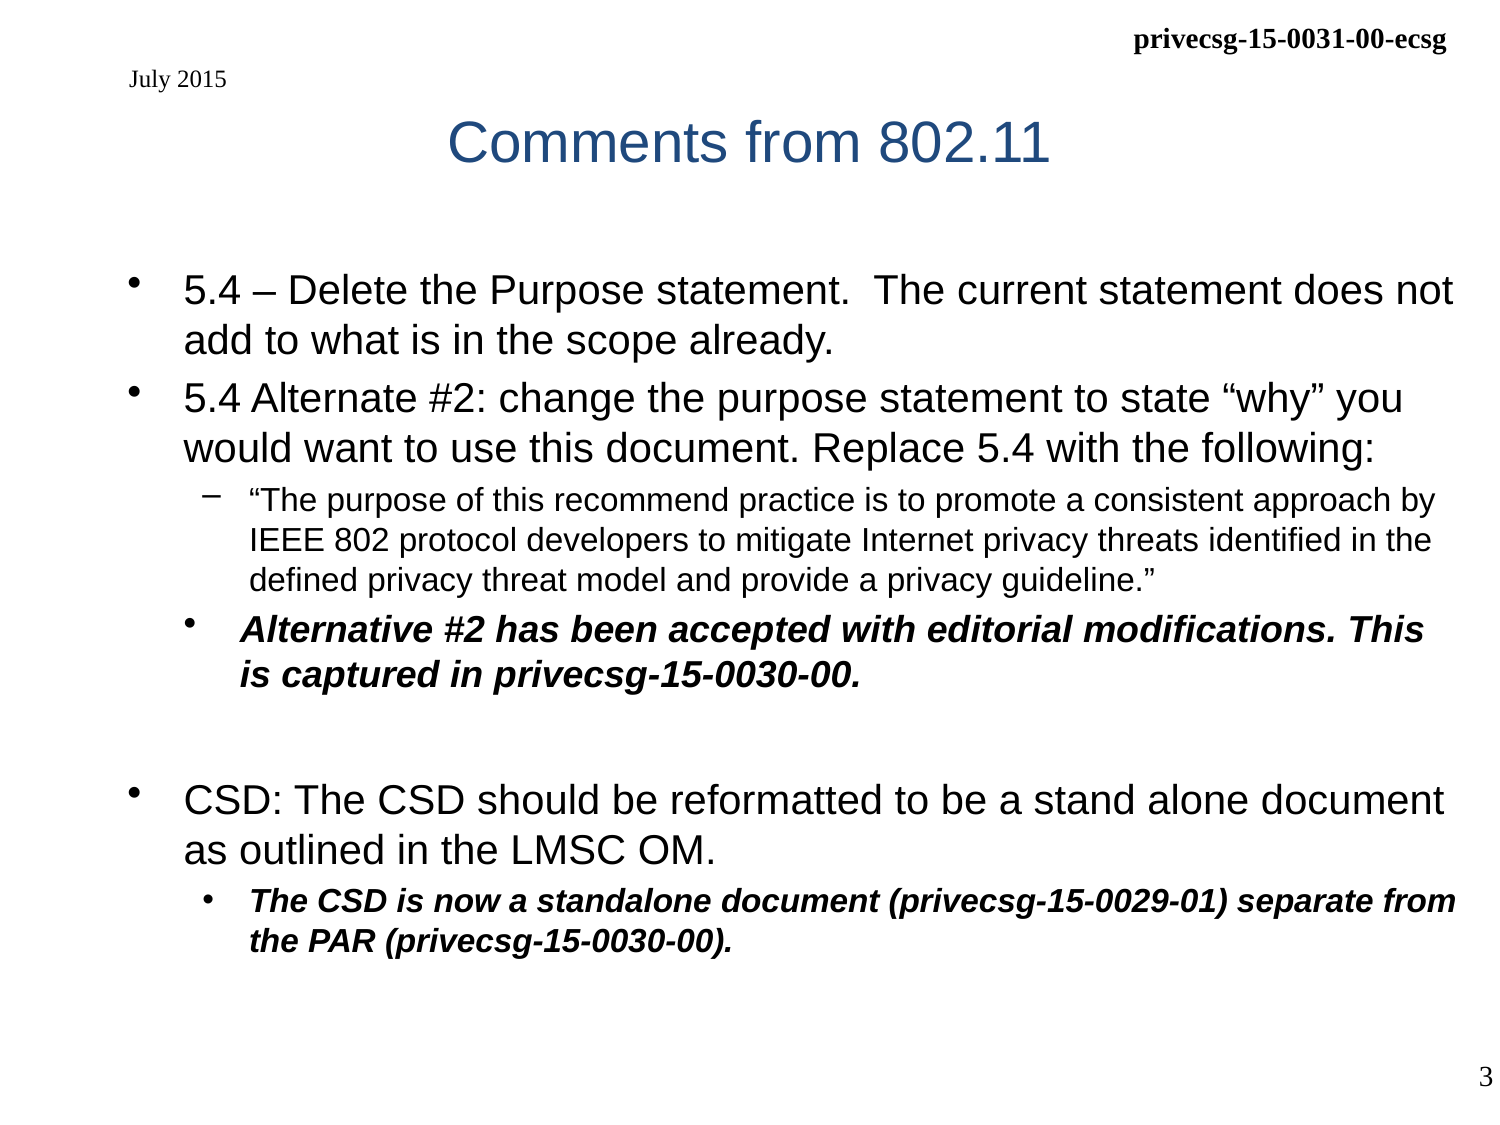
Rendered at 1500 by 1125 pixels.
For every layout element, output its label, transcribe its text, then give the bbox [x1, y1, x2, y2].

title Comments from 802.11 [75, 45, 1425, 233]
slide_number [114, 54, 422, 100]
list 5.4 – Delete the Purpose statement. The current statement does not add to what is in the scope already. 5.4 Alternate #2: change the purpose statement to state “why” you would want to use this document. Replace 5.4 with the following: “The purpose of this recommend practice is to promote a consistent approach by IEEE 802 protocol developers to mitigate Internet privacy threats identified in the defined privacy threat model and provide a privacy guideline.” Alternative #2 has been accepted with editorial modifications. This is captured in privecsg-15-0030-00. CSD: The CSD should be reformatted to be a stand alone document as outlined in the LMSC OM. The CSD is now a standalone document (privecsg-15-0029-01) separate from the PAR (privecsg-15-0030-00). [112, 255, 1475, 1059]
